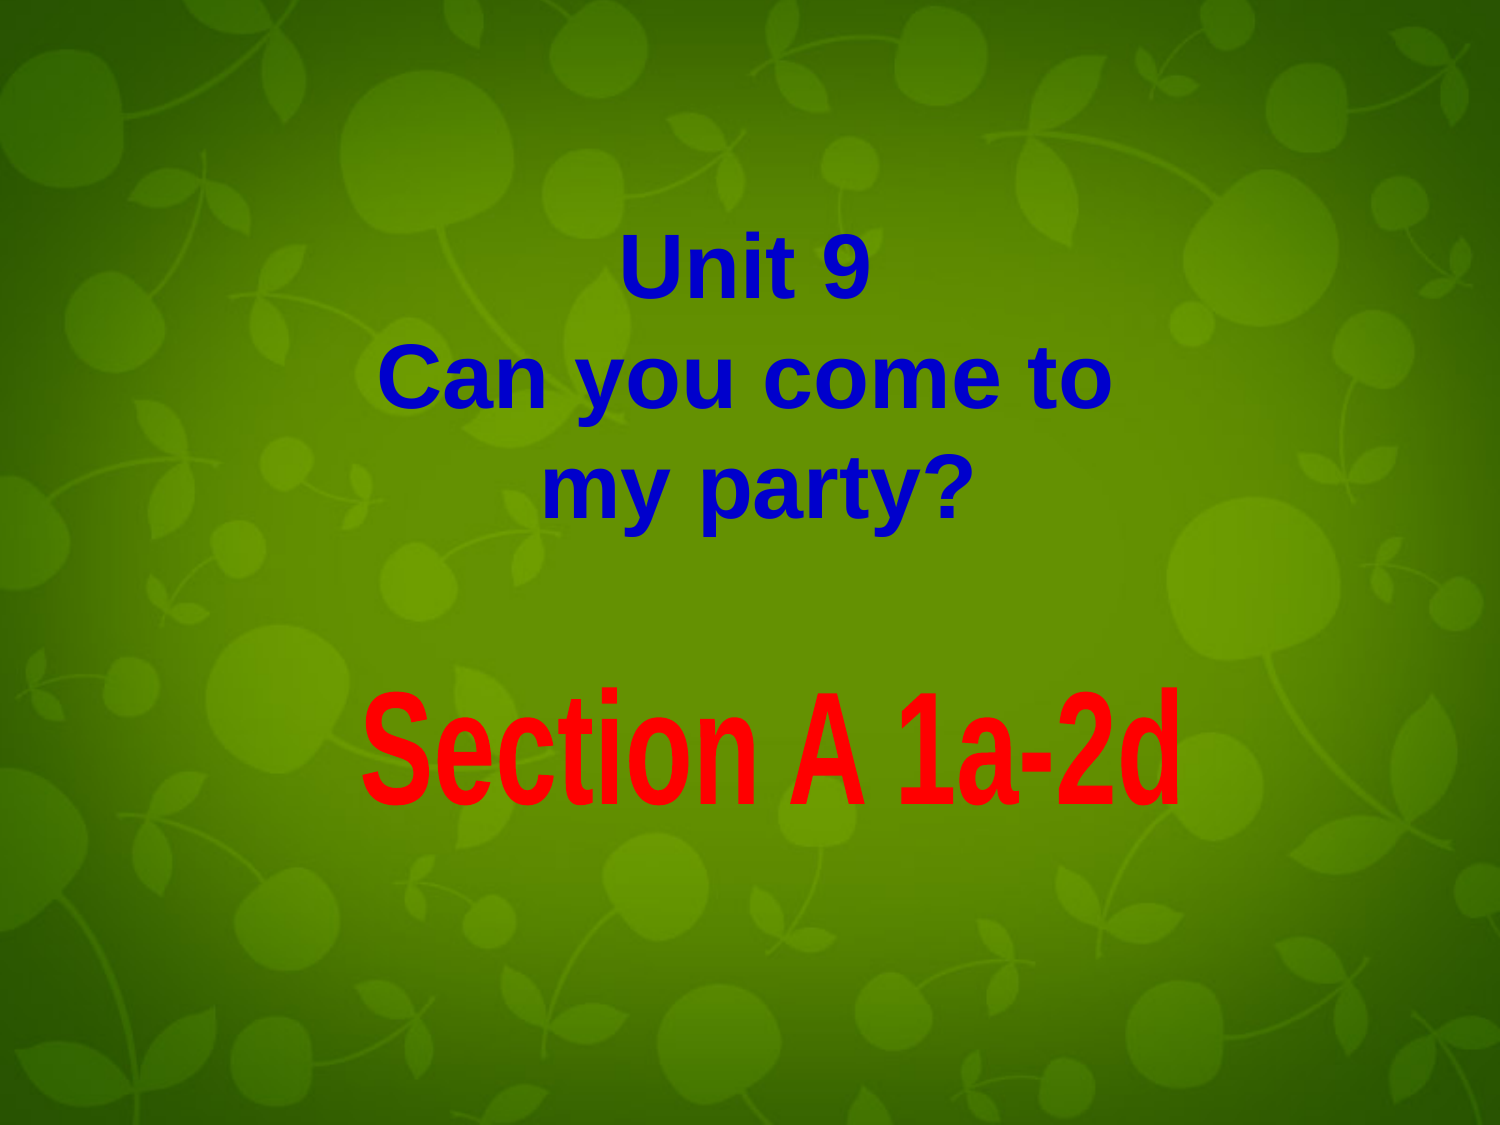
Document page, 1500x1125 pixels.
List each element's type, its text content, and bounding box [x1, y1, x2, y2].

text_box Unit 9 Can you come to my party? [149, 199, 1367, 545]
picture [0, 0, 1500, 1125]
